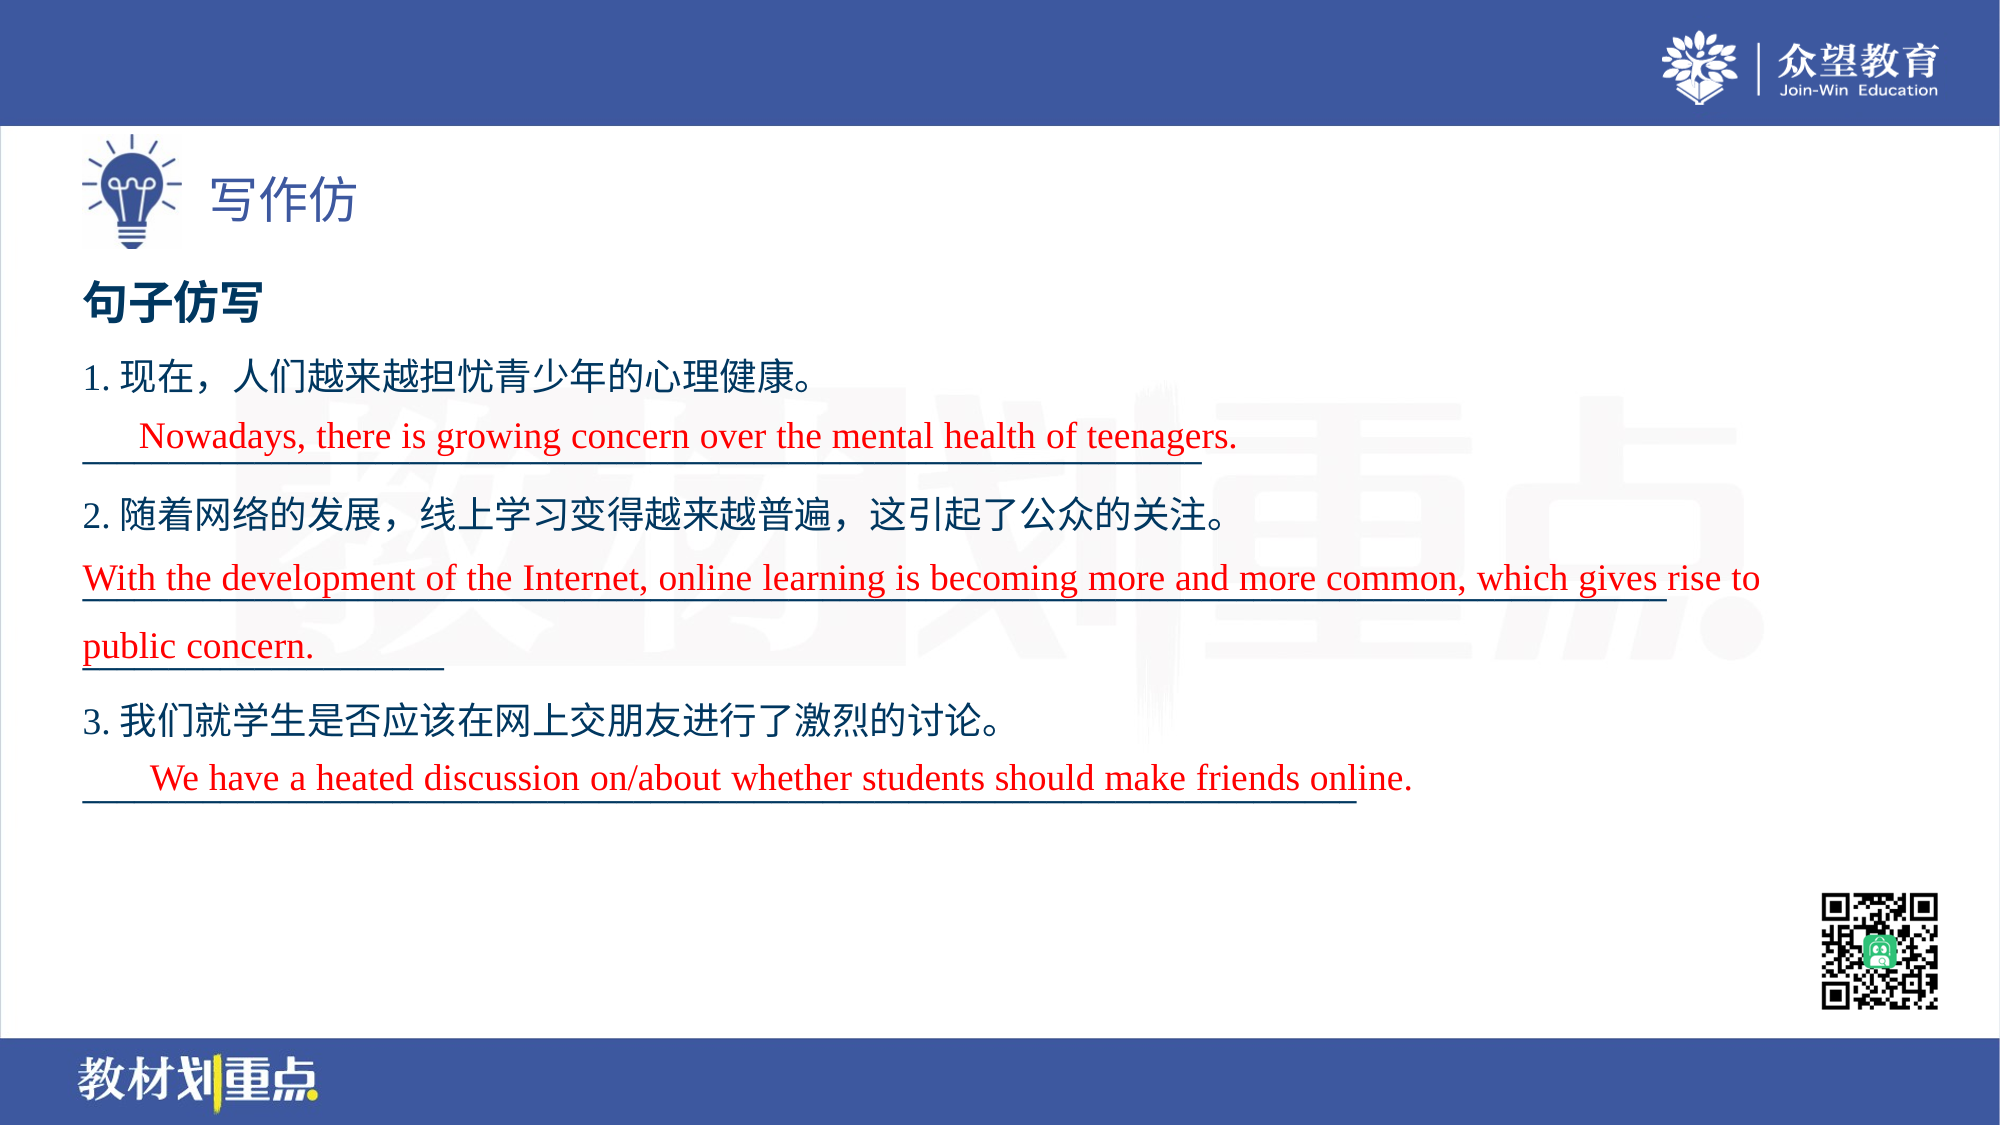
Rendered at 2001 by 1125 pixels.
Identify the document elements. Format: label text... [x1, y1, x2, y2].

text_box We have a heated discussion on/about whether students should make friends online. [87, 733, 1476, 792]
text_box With the development of the Internet, online learning is becoming more and more common, which gives rise to public concern. [82, 530, 1817, 658]
text_box Nowadays, there is growing concern over the mental health of teenagers. [81, 391, 1297, 449]
text_box 1.现在，人们越来越担忧青少年的心理健康。 _________________________________________________________________ 2.随着网络的发展，线上学习变得越来越普遍，这引起了公众的关注。 ____________________________________________________________________________________________ _____________________ 3.我们就学生是否应该在网上交朋友进行了激烈的讨论。 __________________________________________________________________________ [82, 329, 1817, 530]
text_box 句子仿写 [82, 247, 1817, 329]
text_box 1.现在，人们越来越担忧青少年的心理健康。 _________________________________________________________________ 2.随着网络的发展，线上学习变得越来越普遍，这引起了公众的关注。 ____________________________________________________________________________________________ _____________________ 3.我们就学生是否应该在网上交朋友进行了激烈的讨论。 __________________________________________________________________________ [82, 658, 1817, 800]
picture [0, 0, 2000, 1125]
